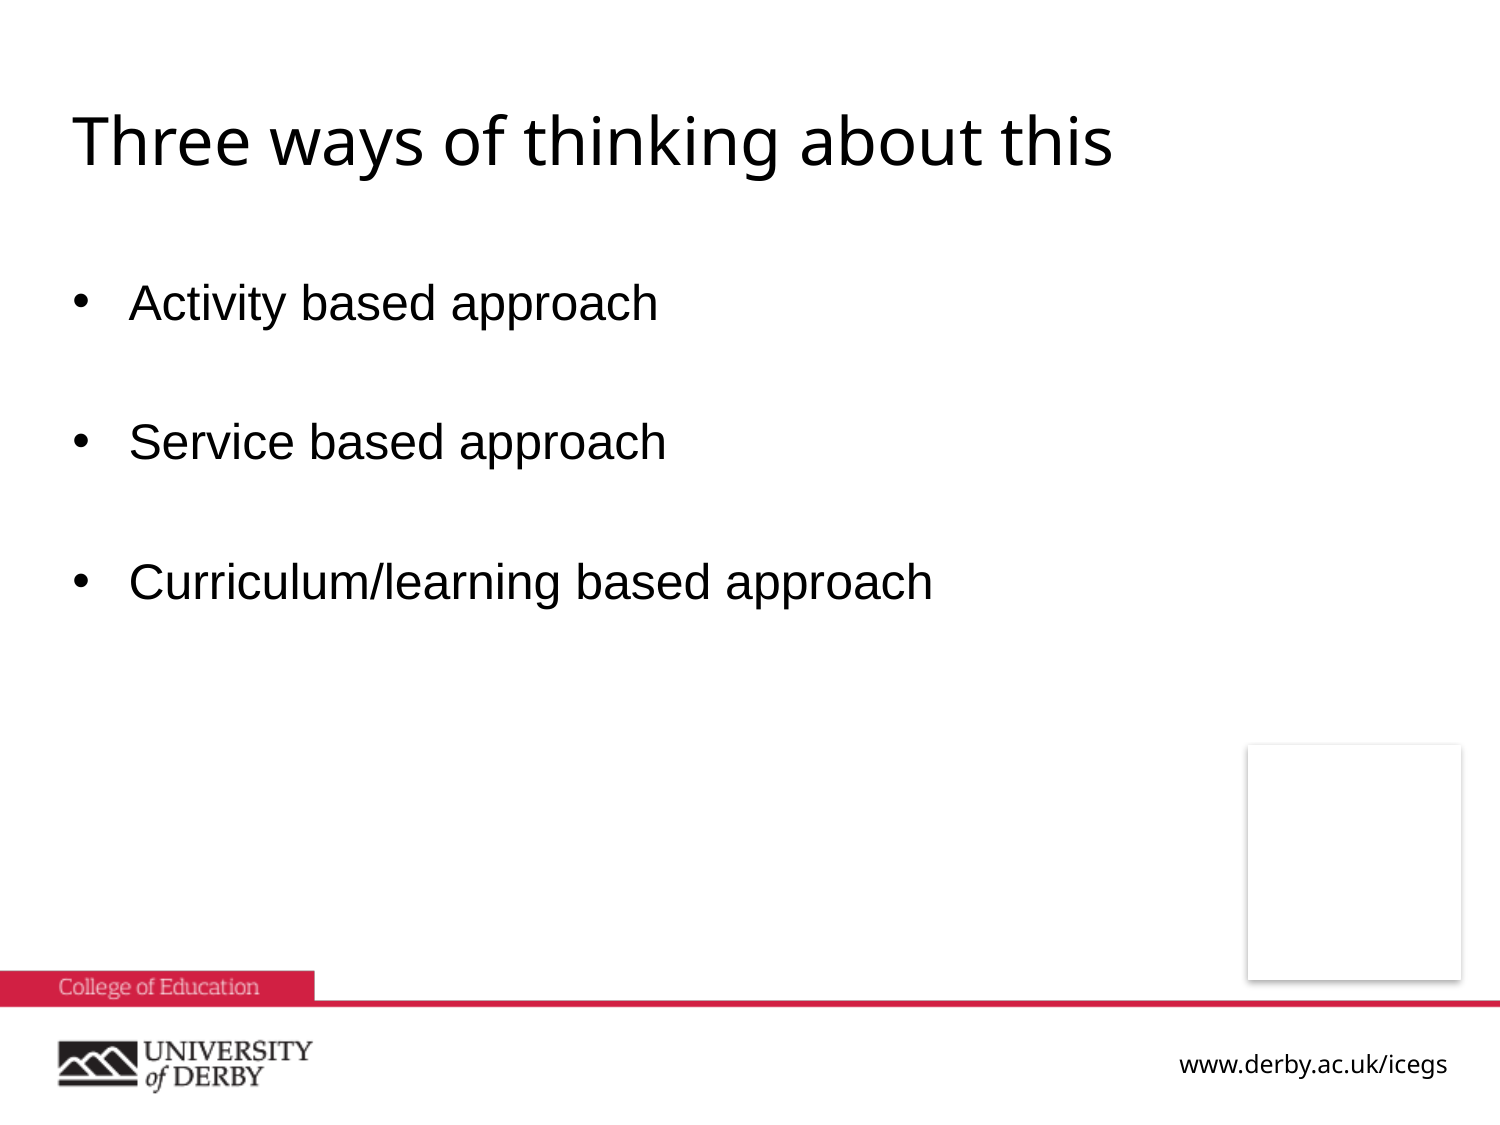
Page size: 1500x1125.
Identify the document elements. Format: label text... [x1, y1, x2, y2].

title Three ways of thinking about this [57, 45, 1425, 233]
list Activity based approach Service based approach Curriculum/learning based approach [57, 262, 1425, 934]
